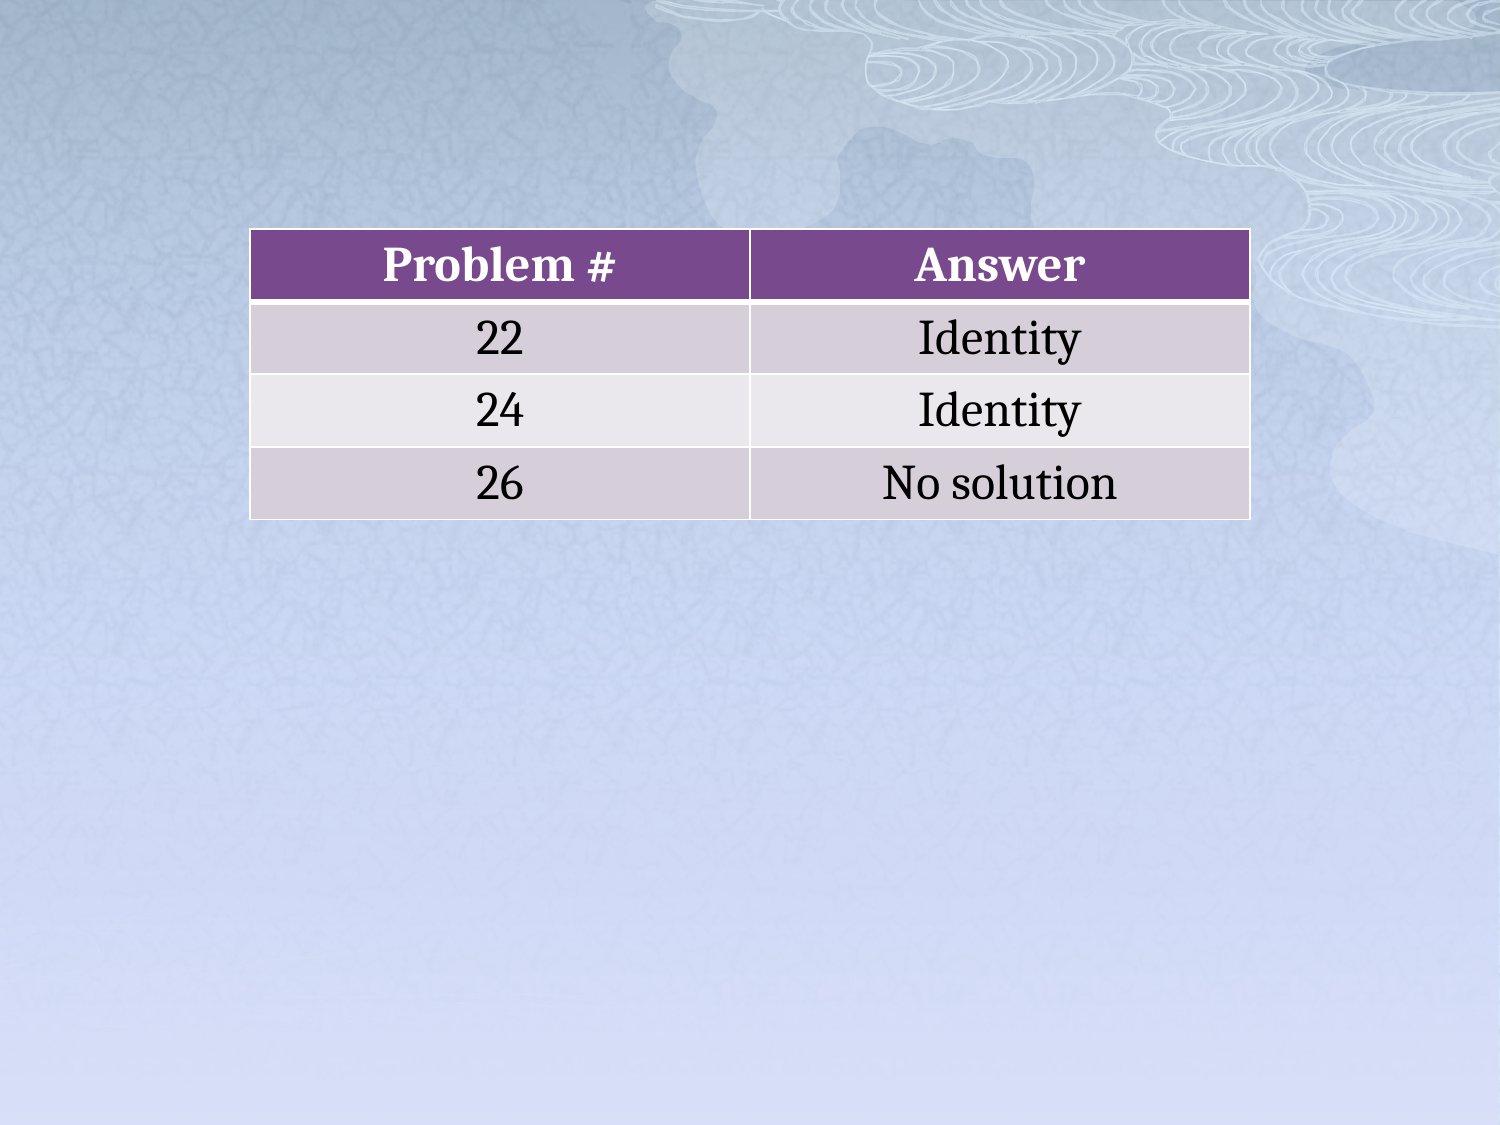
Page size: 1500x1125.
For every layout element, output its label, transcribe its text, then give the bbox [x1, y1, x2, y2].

table_cell Identity [751, 375, 1249, 446]
table_header Problem # [251, 230, 749, 299]
table_cell 22 [251, 305, 749, 373]
table_cell No solution [751, 448, 1249, 519]
table_cell 24 [251, 375, 749, 446]
table_cell 26 [251, 448, 749, 519]
table_cell Identity [751, 305, 1249, 373]
table_header Answer [751, 230, 1249, 299]
